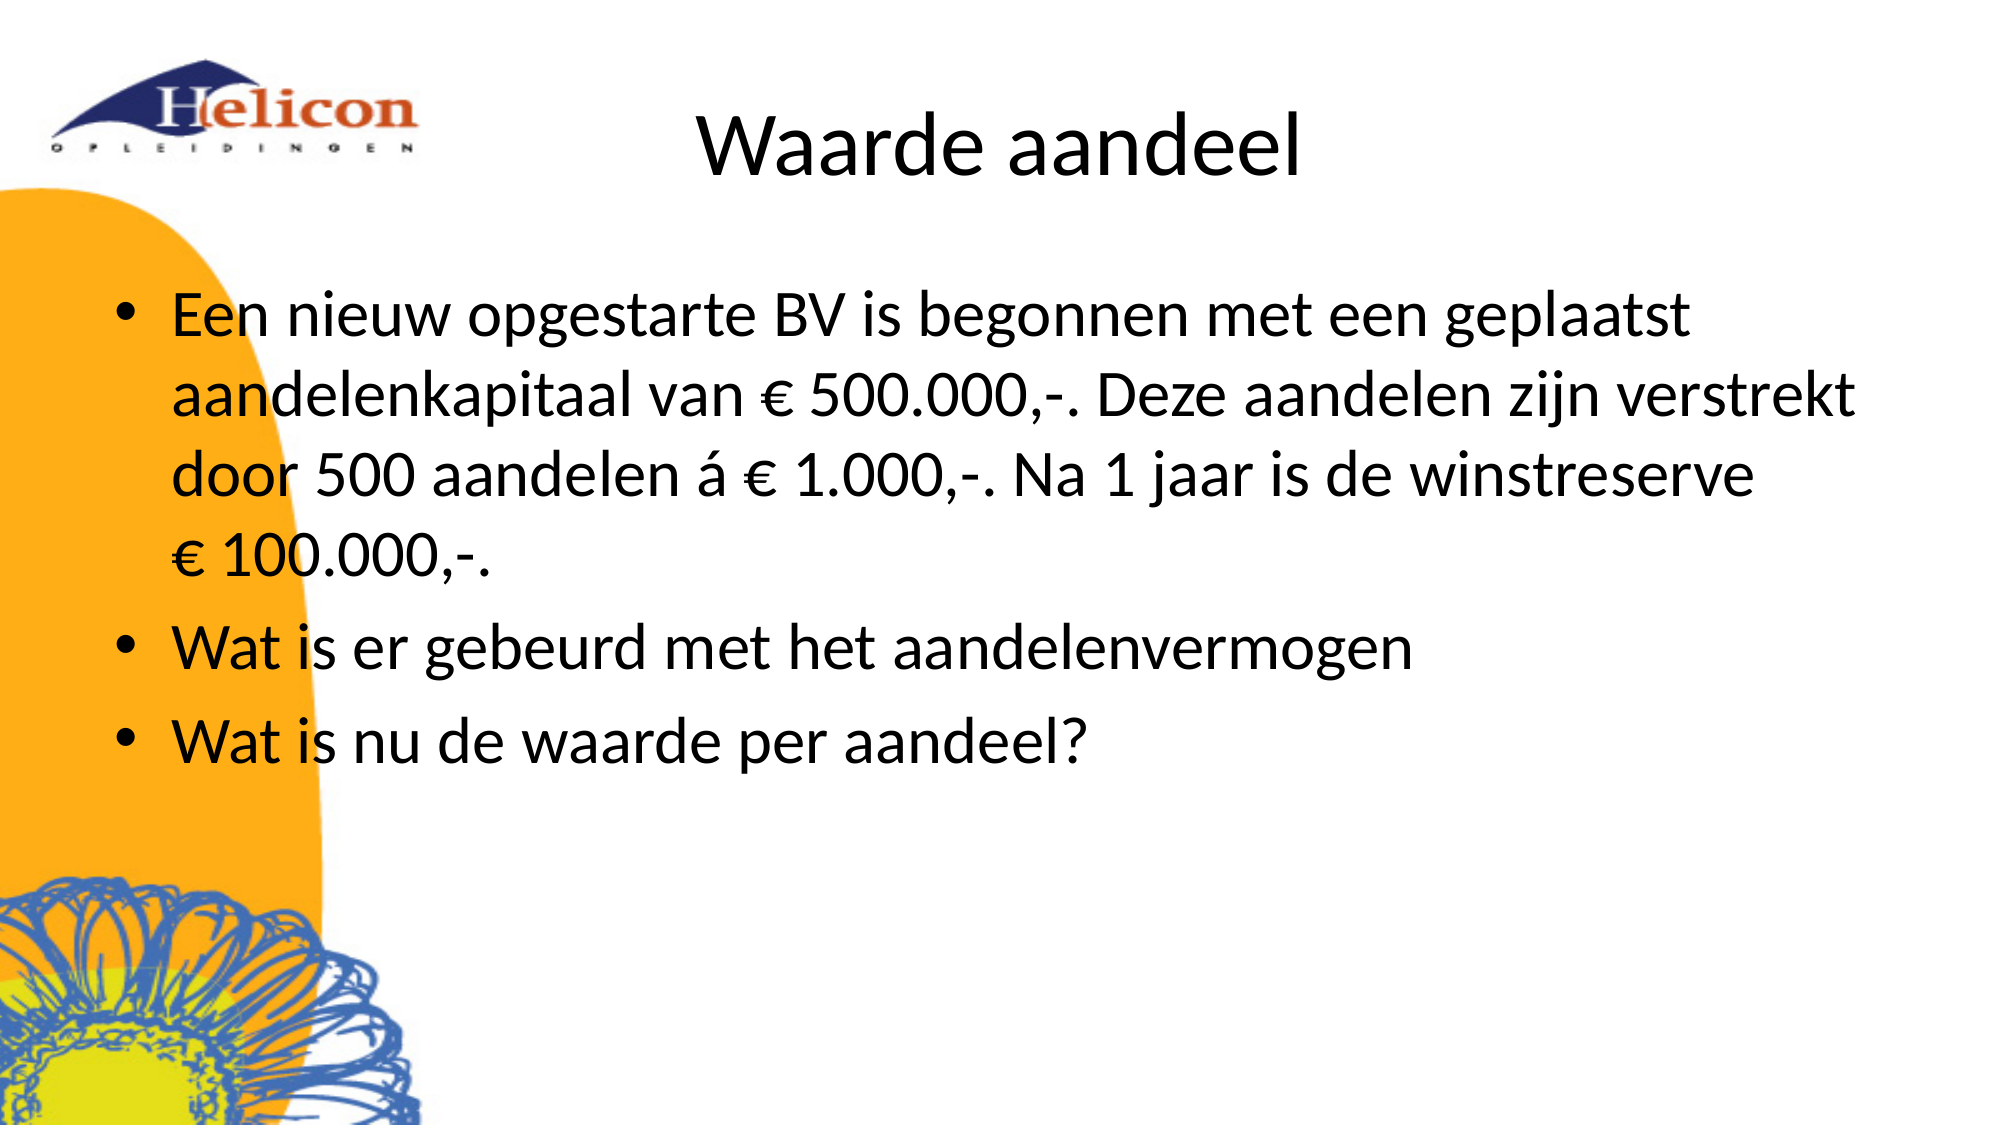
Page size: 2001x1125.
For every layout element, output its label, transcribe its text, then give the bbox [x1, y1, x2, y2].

picture [0, 0, 2001, 1125]
list Een nieuw opgestarte BV is begonnen met een geplaatst aandelenkapitaal van € 500.000,-. Deze aandelen zijn verstrekt door 500 aandelen á € 1.000,-. Na 1 jaar is de winstreserve € 100.000,-. Wat is er gebeurd met het aandelenvermogen Wat is nu de waarde per aandeel? [99, 262, 1900, 1005]
title Waarde aandeel [99, 45, 1900, 233]
